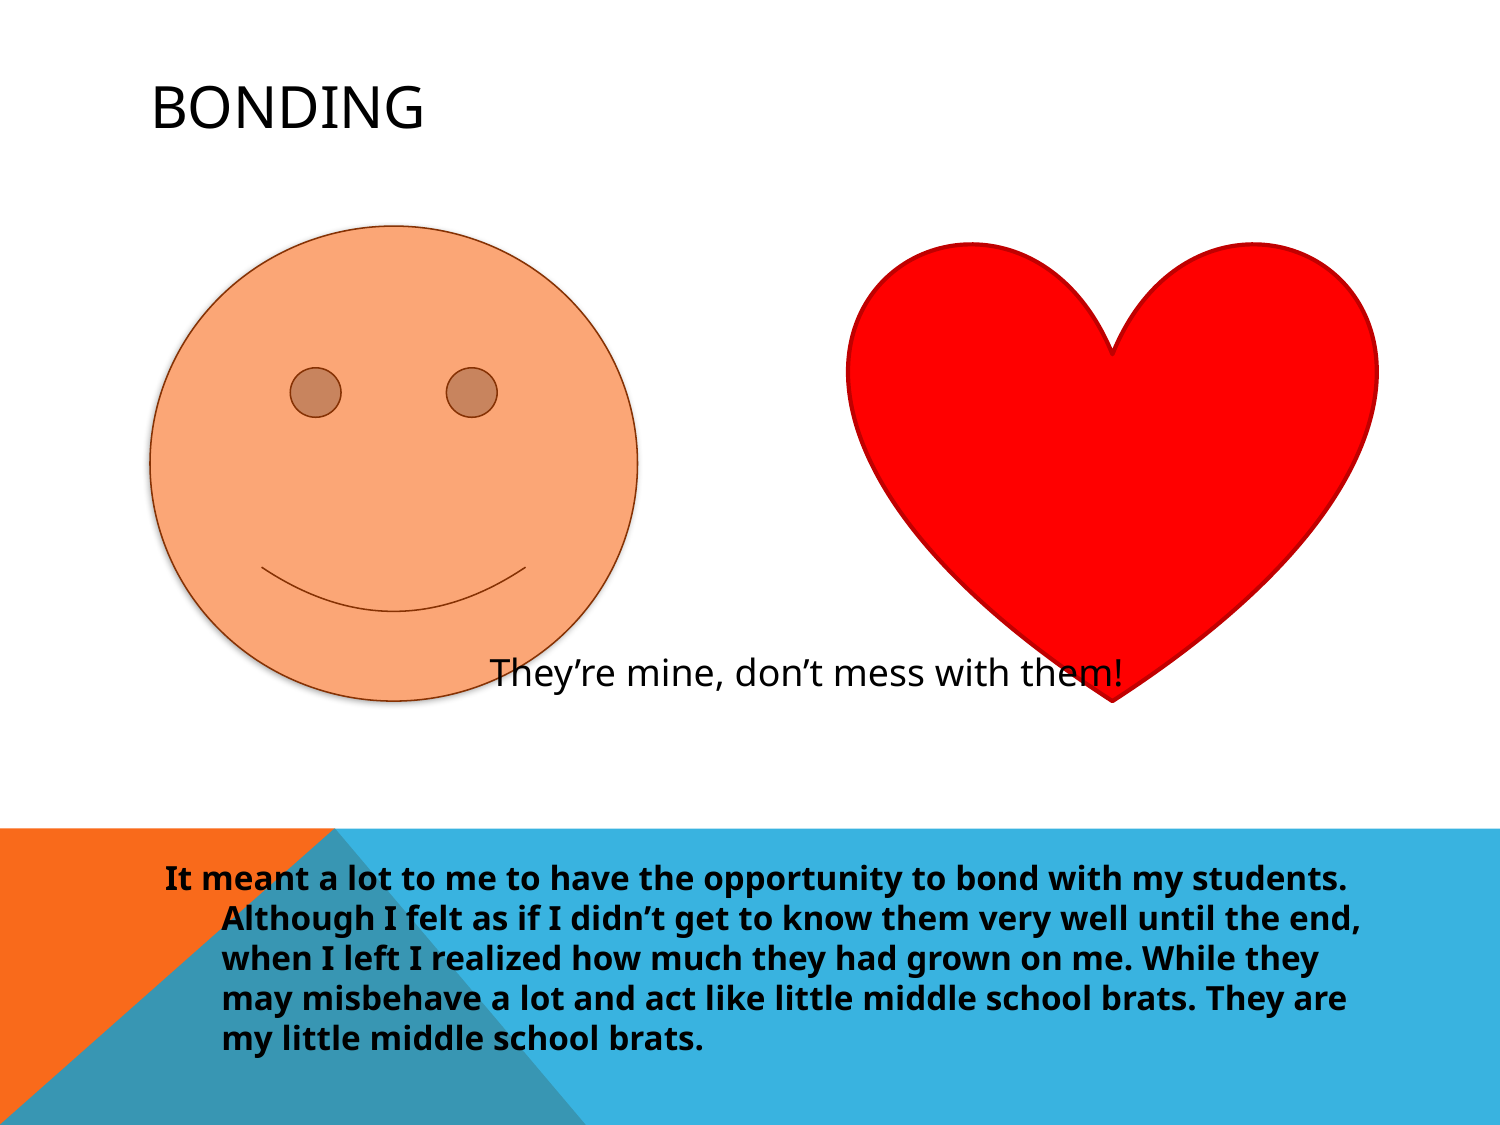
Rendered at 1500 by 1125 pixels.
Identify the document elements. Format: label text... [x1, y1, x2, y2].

list It meant a lot to me to have the opportunity to bond with my students. Although I felt as if I didn’t get to know them very well until the end, when I left I realized how much they had grown on me. While they may misbehave a lot and act like little middle school brats. They are my little middle school brats. [150, 849, 1382, 1095]
title Bonding [135, 60, 1369, 150]
text_box [845, 242, 1379, 679]
text_box They’re mine, don’t mess with them! [474, 641, 1150, 702]
text_box [149, 225, 639, 702]
